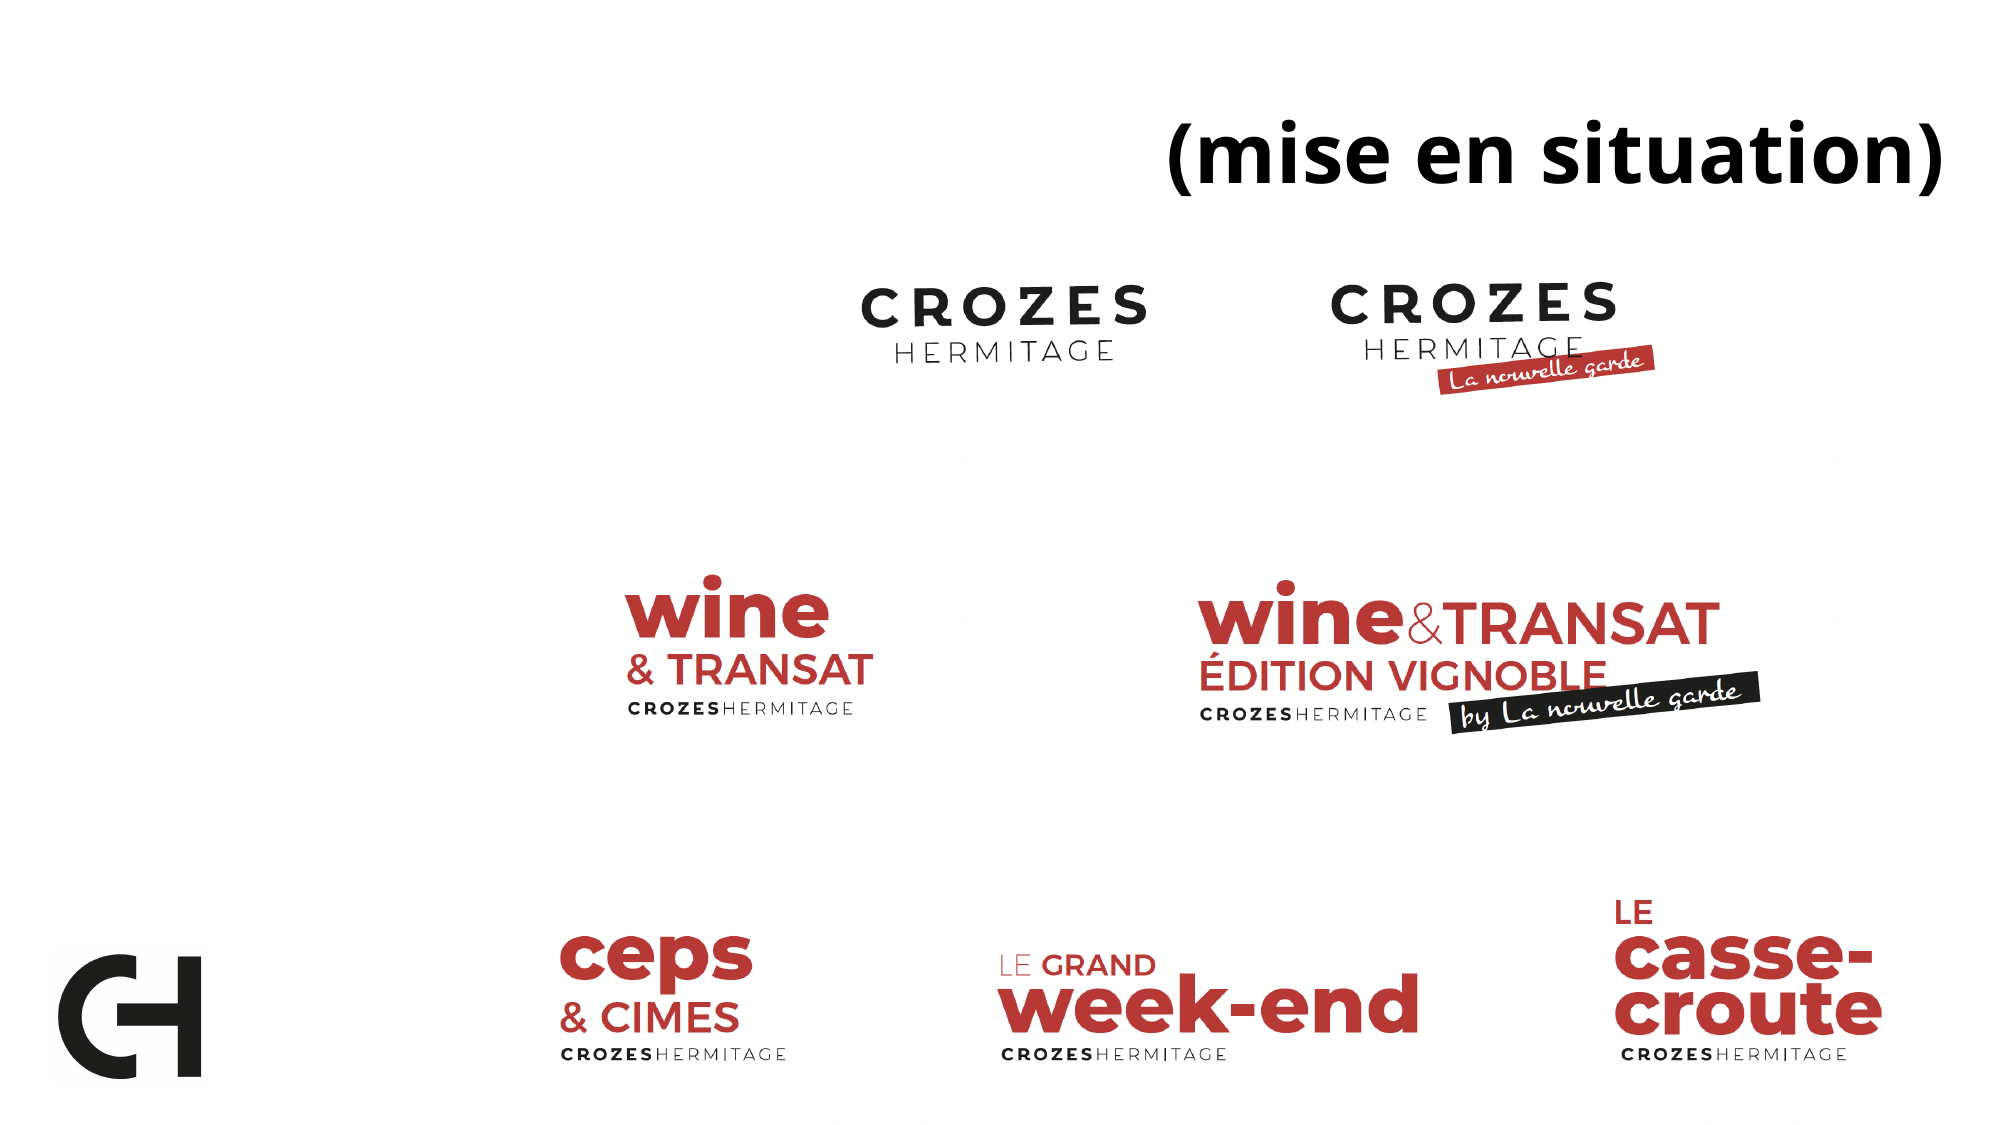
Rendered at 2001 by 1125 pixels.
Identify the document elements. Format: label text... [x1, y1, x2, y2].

picture [50, 948, 209, 1085]
picture [514, 153, 1930, 1125]
text_box (mise en situation) [0, 92, 1960, 208]
